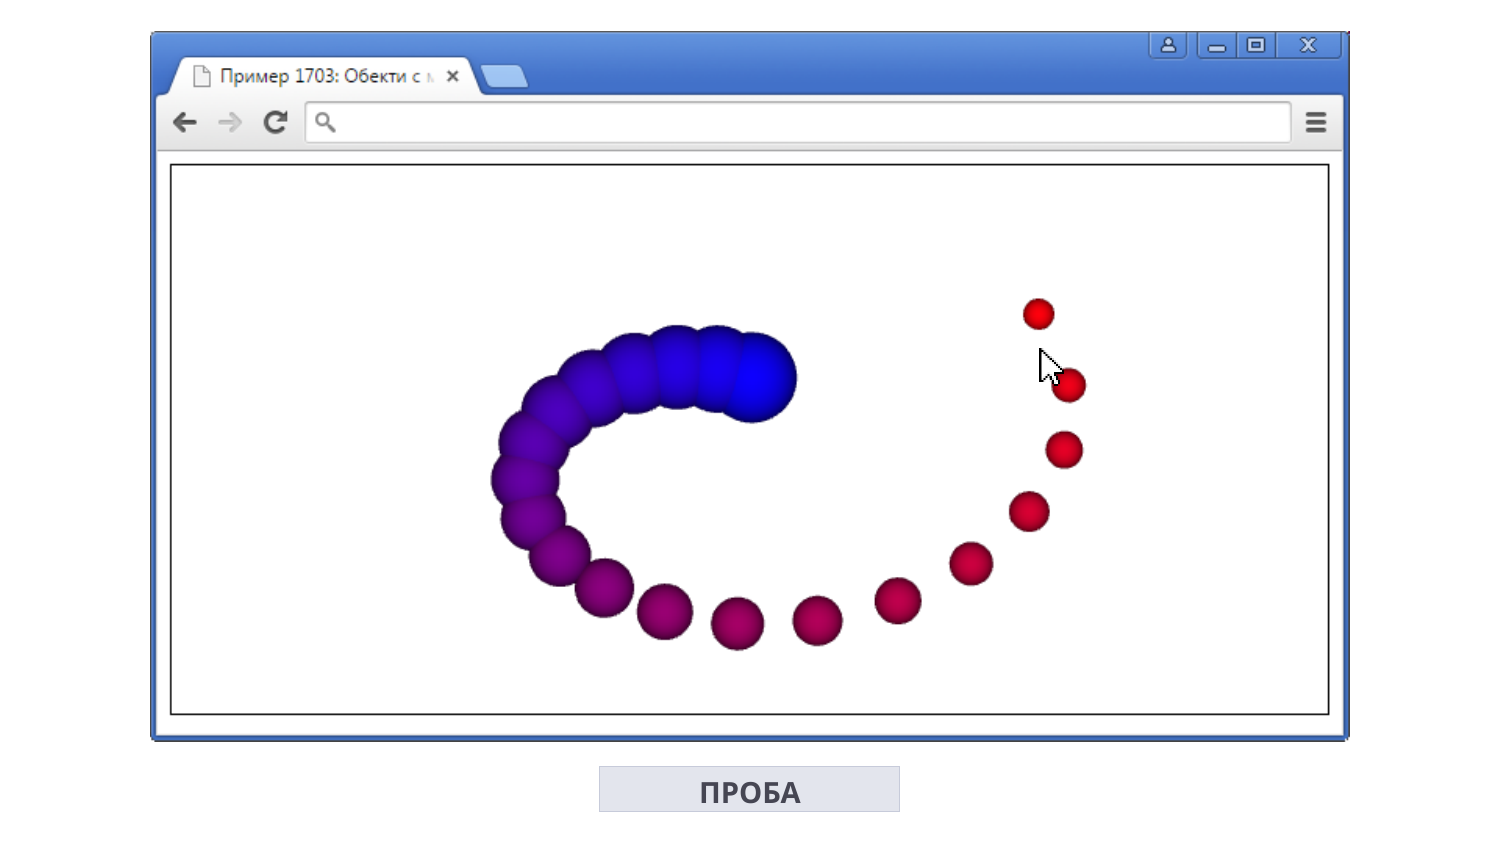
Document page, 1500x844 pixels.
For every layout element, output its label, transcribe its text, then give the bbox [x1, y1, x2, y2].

text_box ПРОБА [599, 766, 900, 812]
picture [149, 31, 1351, 742]
